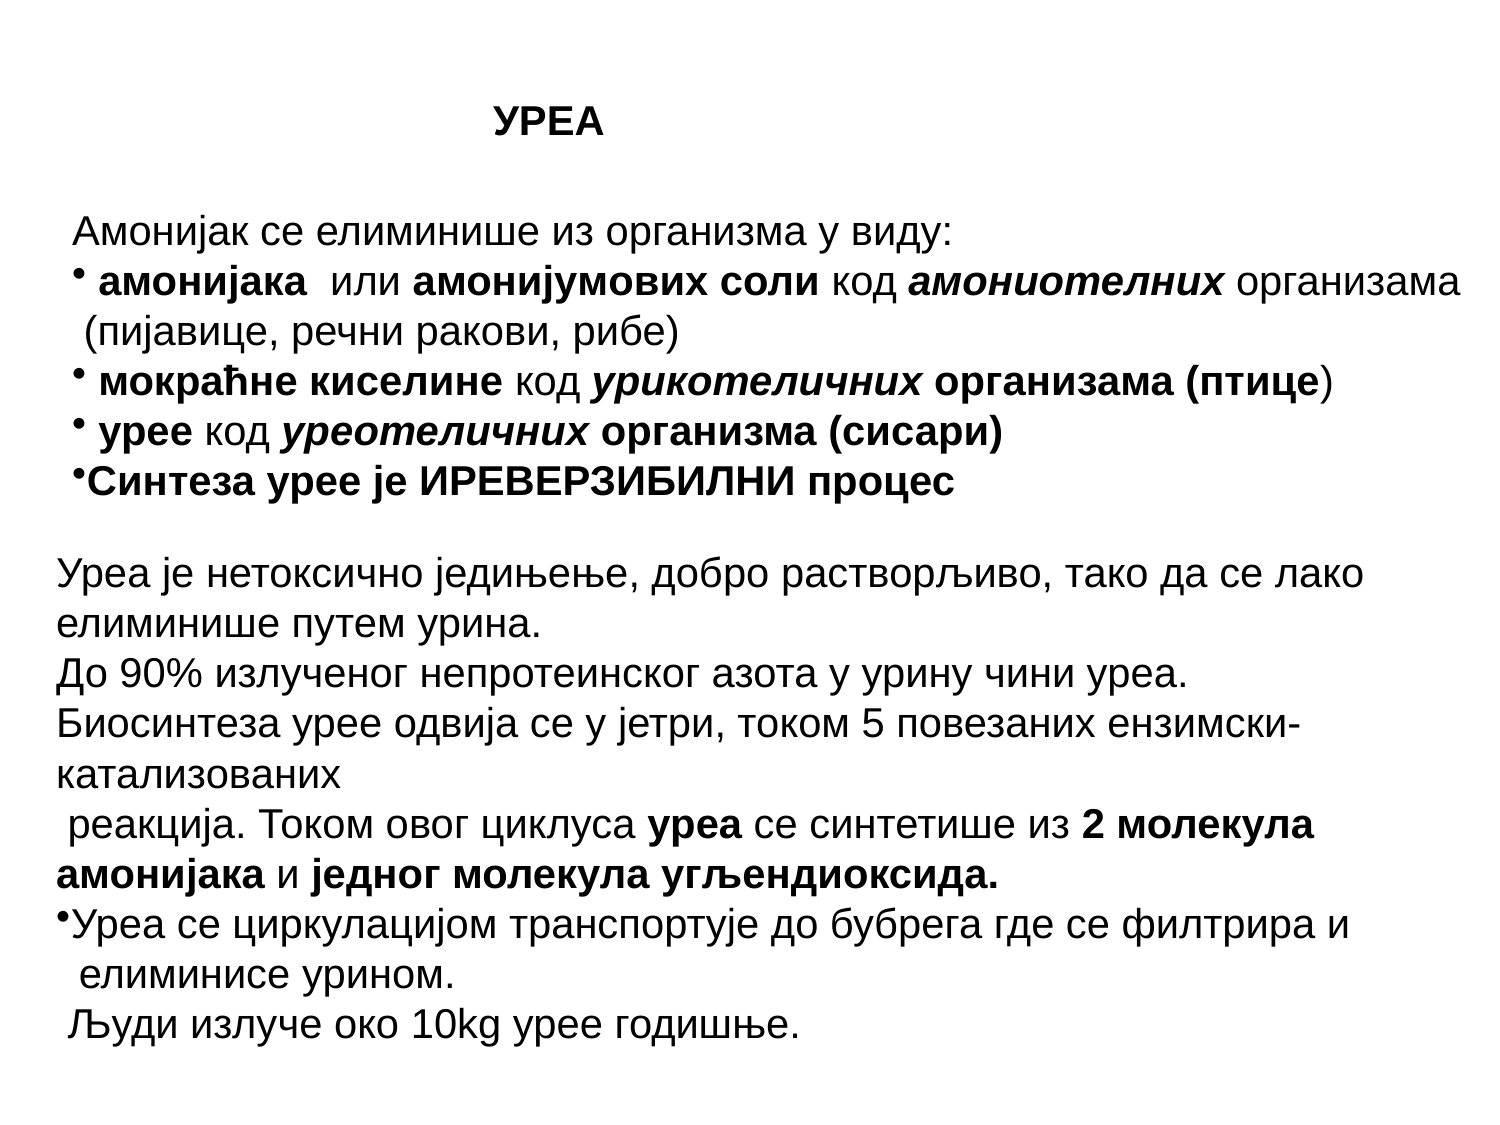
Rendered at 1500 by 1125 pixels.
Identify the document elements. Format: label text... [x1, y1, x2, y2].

text_box Уреа је нетоксично једињење, добро растворљиво, тако да се лако елиминише путем урина. До 90% излученог непротеинског азота у урину чини уреа. Биосинтеза урее одвија се у јетри, током 5 повезаних ензимски-катализованих реакција. Током овог циклуса уреа се синтетише из 2 молекула амонијака и једног молекула угљендиоксида. Уреа се циркулацијом транспортује до бубрега где се филтрира и елиминисе урином. Људи излуче око 10kg урее годишње. [41, 538, 1436, 1104]
text_box УРЕА [478, 78, 1010, 196]
text_box Амонијак се елиминише из организма у виду: амонијака или амонијумових соли код амониотелних организама (пијавице, речни ракови, рибе) мокраћне киселине код урикотеличних организама (птице) урее код уреотеличних организма (сисари) Синтеза урее је ИРЕВЕРЗИБИЛНИ процес [57, 196, 1476, 562]
